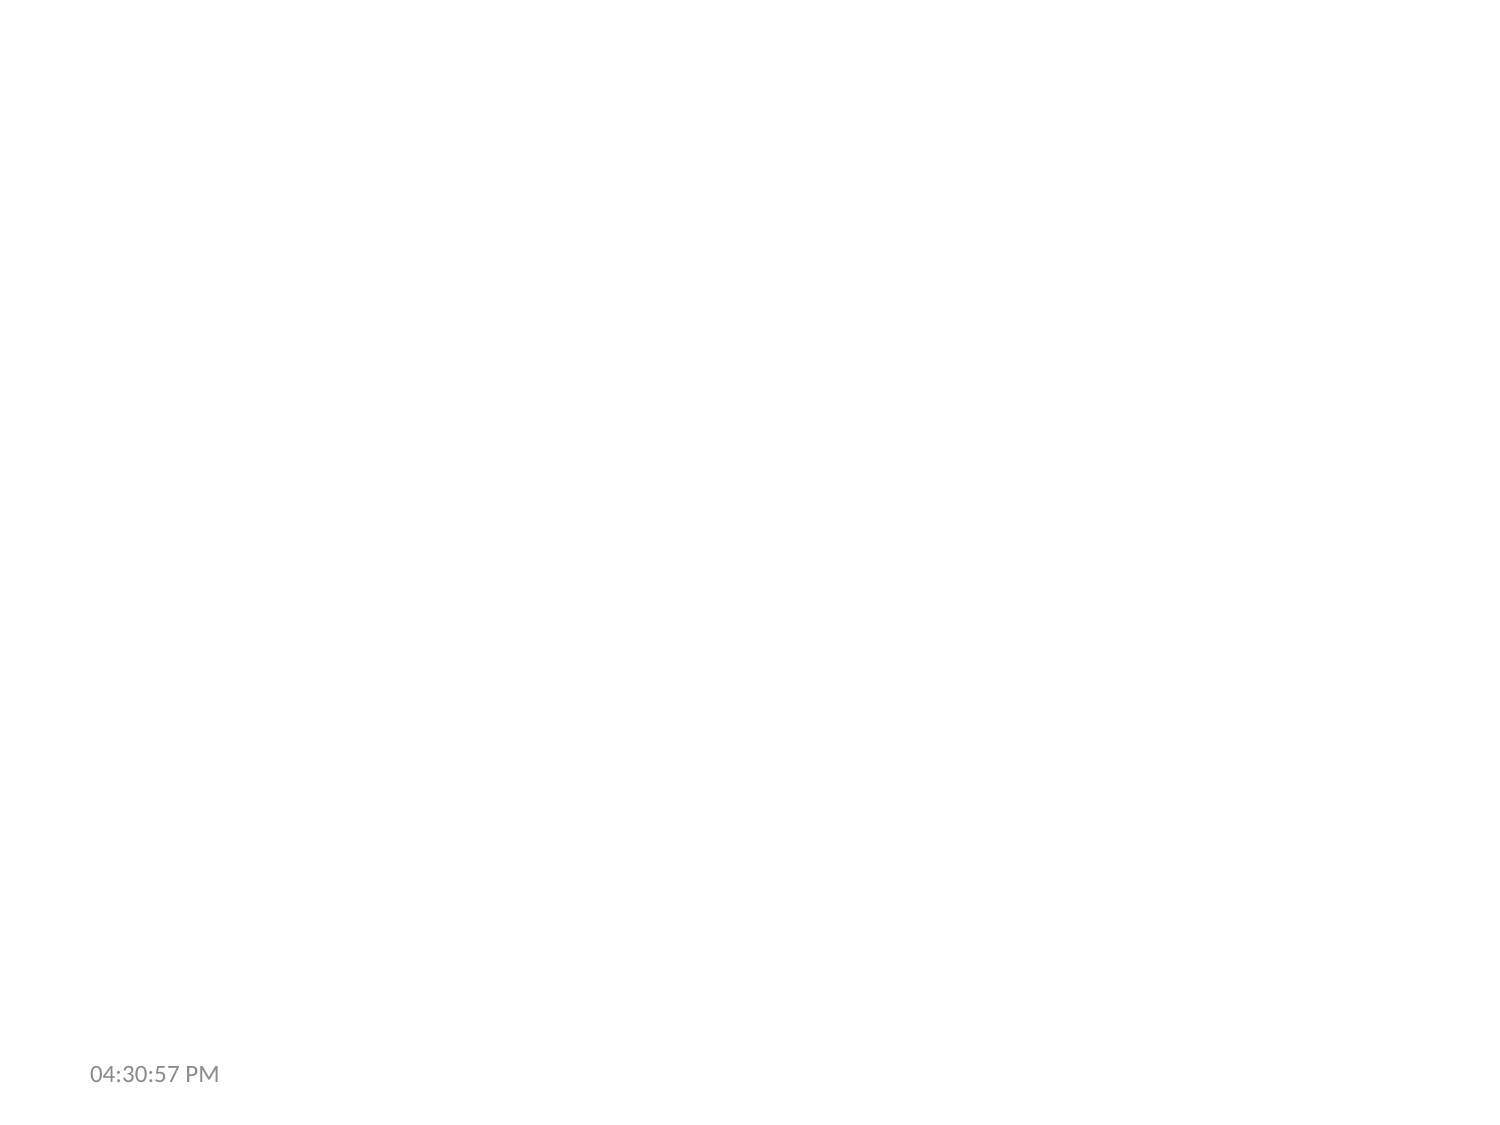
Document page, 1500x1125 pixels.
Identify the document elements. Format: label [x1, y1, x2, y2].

slide_number [75, 1042, 425, 1103]
